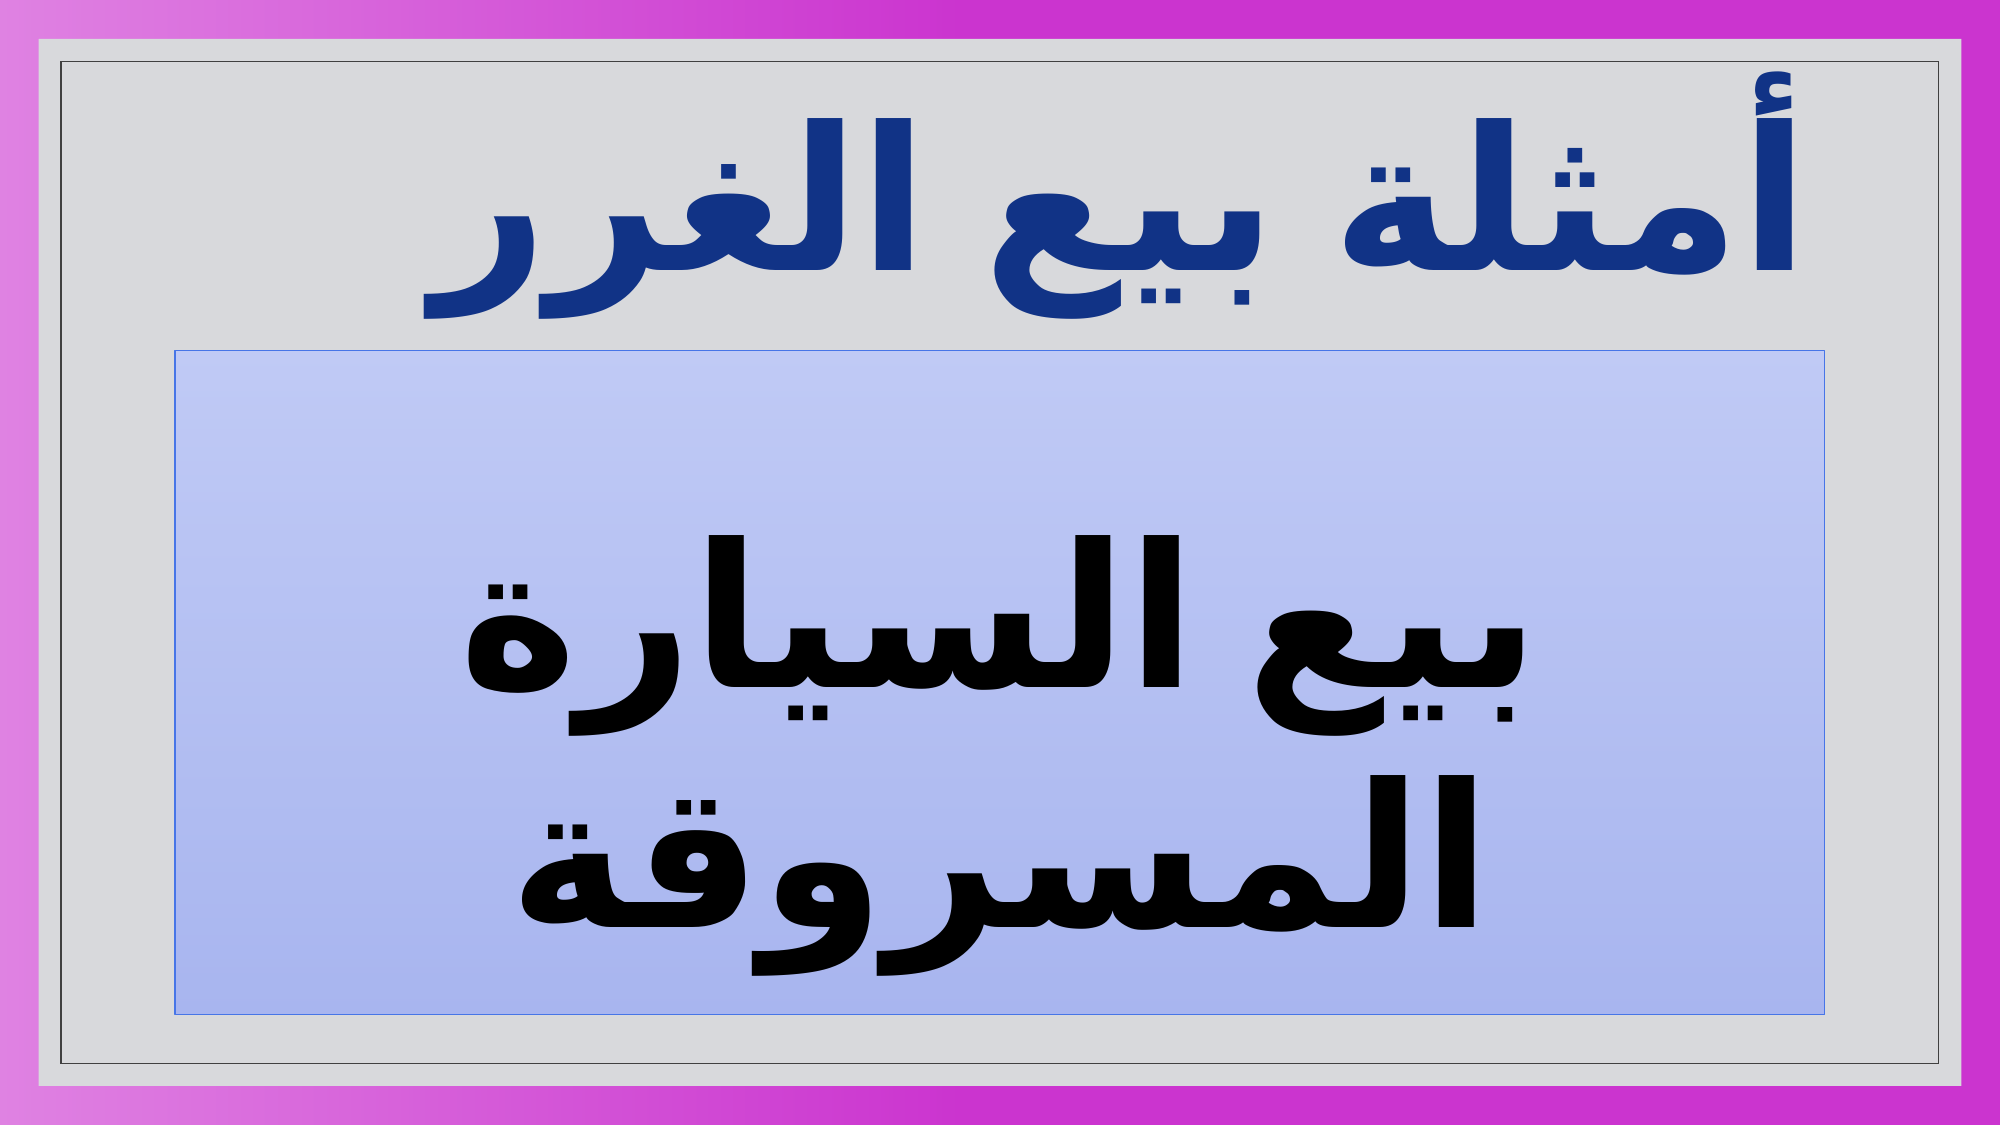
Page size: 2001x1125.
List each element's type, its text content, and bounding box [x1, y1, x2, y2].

list بيع السيارة المسروقة [174, 350, 1825, 1015]
title أمثلة بيع الغرر [174, 92, 1825, 318]
